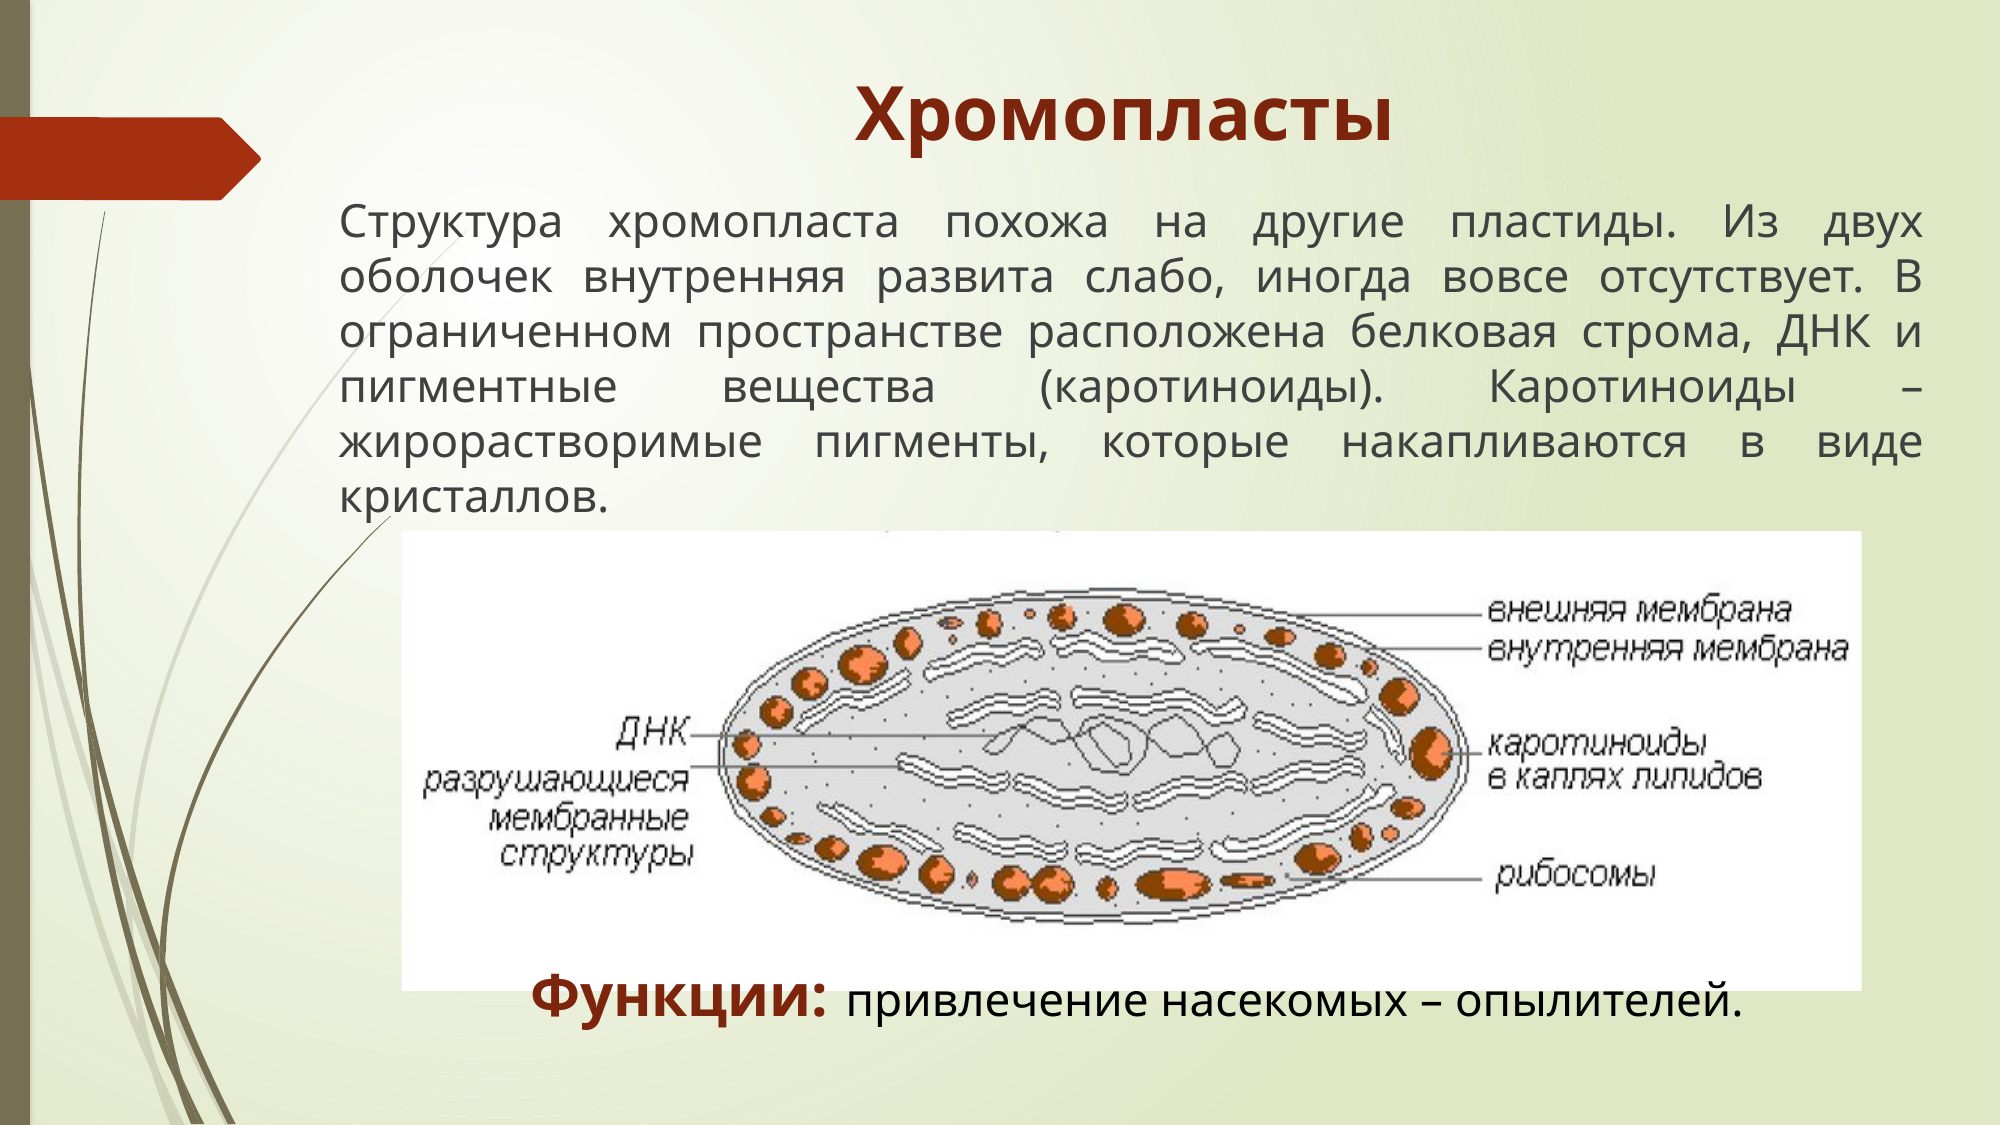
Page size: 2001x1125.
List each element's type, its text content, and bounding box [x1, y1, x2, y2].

text_box Функции: привлечение насекомых – опылителей. [515, 999, 1806, 1038]
title Хромопласты [363, 57, 1888, 164]
list Структура хромопласта похожа на другие пластиды. Из двух оболочек внутренняя развита слабо, иногда вовсе отсутствует. В ограниченном пространстве расположена белковая строма, ДНК и пигментные вещества (каротиноиды). Каротиноиды – жирорастворимые пигменты, которые накапливаются в виде кристаллов. [323, 184, 1940, 970]
picture [401, 530, 1862, 991]
